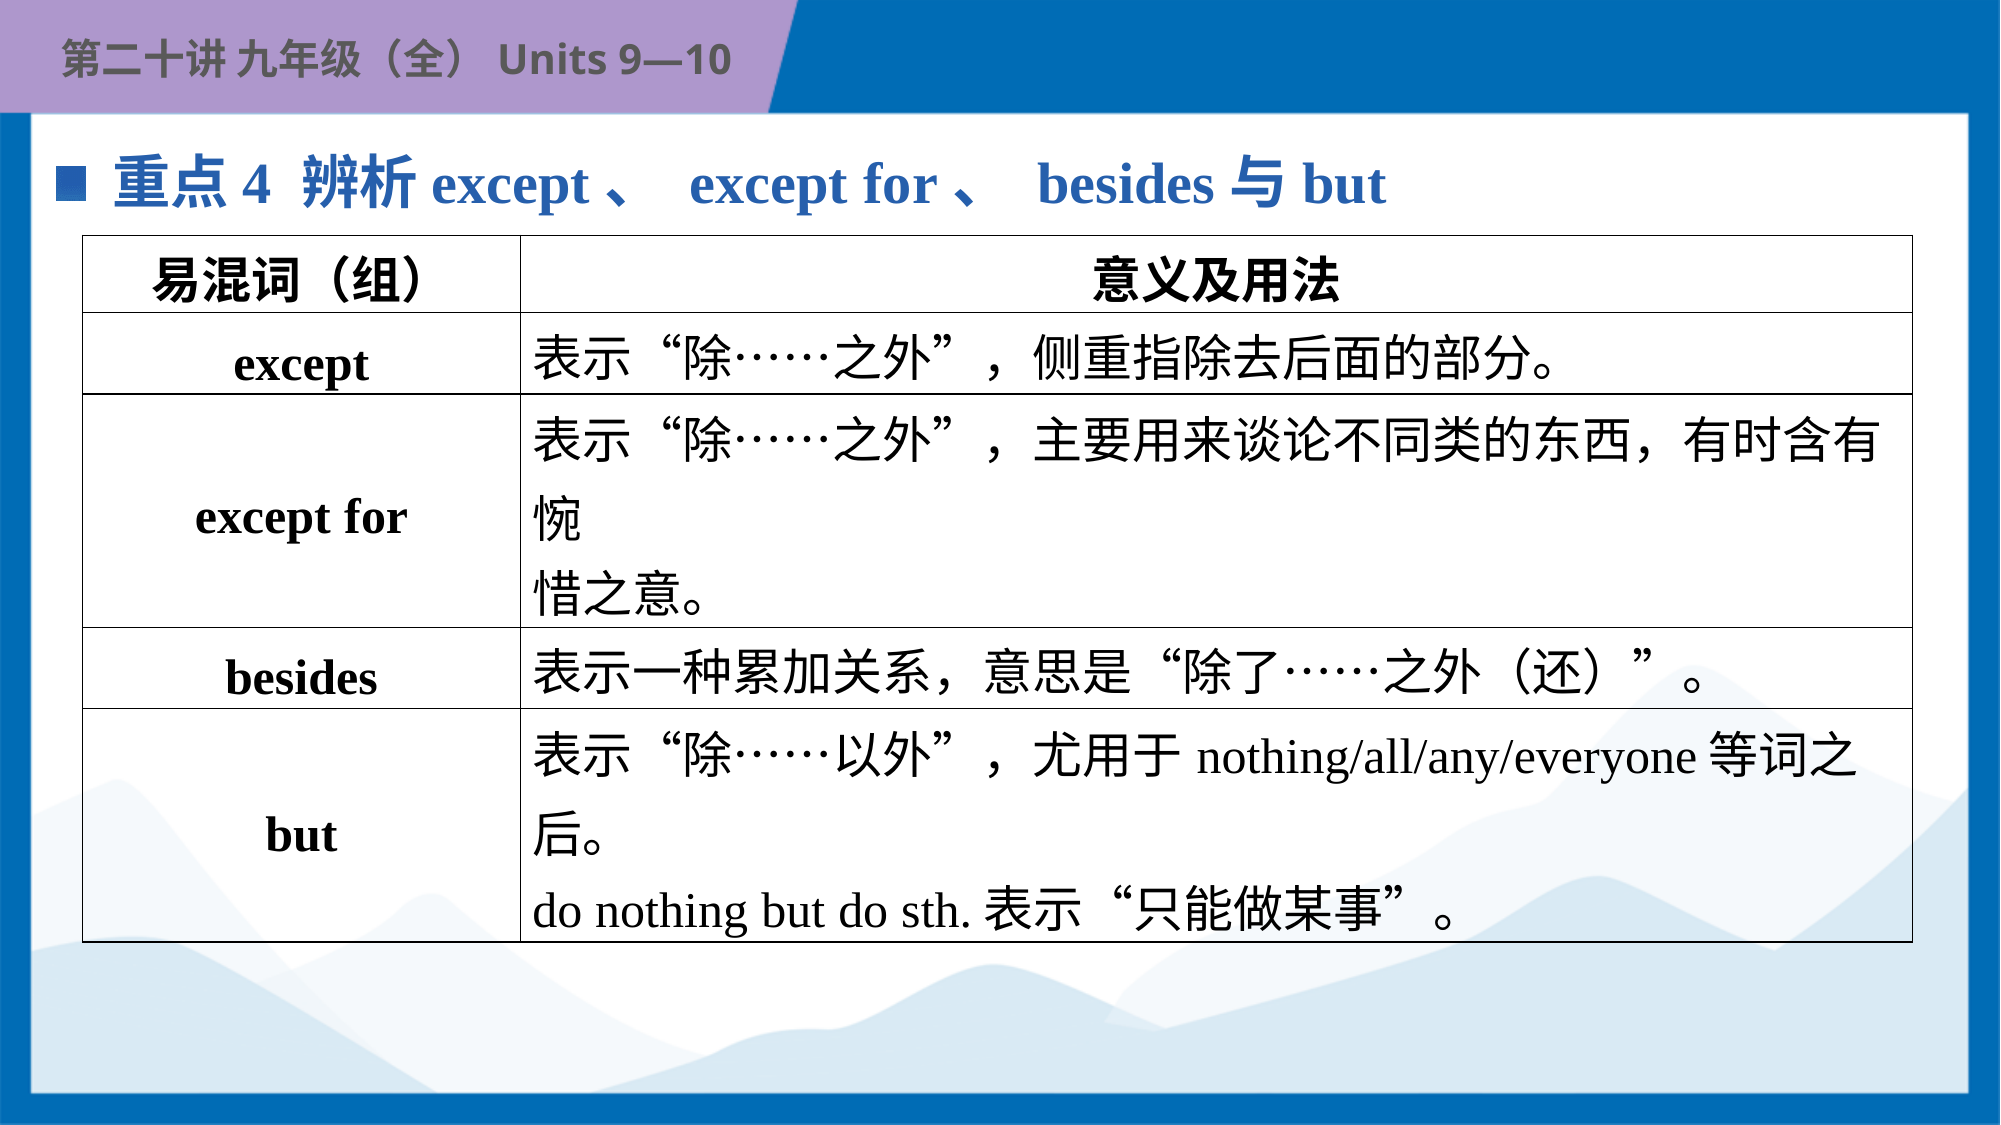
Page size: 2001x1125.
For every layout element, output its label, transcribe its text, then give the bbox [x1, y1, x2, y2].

table_cell 表示“除……以外”，尤用于nothing/all/any/everyone等词之后。 do nothing but do sth.表示“只能做某事”。 [521, 709, 1912, 941]
table_cell 表示一种累加关系，意思是“除了……之外（还）”。 [521, 628, 1912, 708]
table_header 意义及用法 [521, 236, 1912, 312]
table_cell except [83, 313, 520, 393]
table_cell 表示“除……之外”，侧重指除去后面的部分。 [521, 313, 1912, 393]
picture [0, 0, 2000, 1125]
table_header 易混词（组） [83, 236, 520, 312]
text_box 重点4 辨析except、 except for、 besides与but [112, 144, 1917, 215]
table_cell besides [83, 628, 520, 708]
table_cell but [83, 709, 520, 941]
table_cell 表示“除……之外”，主要用来谈论不同类的东西，有时含有惋 惜之意。 [521, 395, 1912, 627]
table_cell except for [83, 395, 520, 627]
